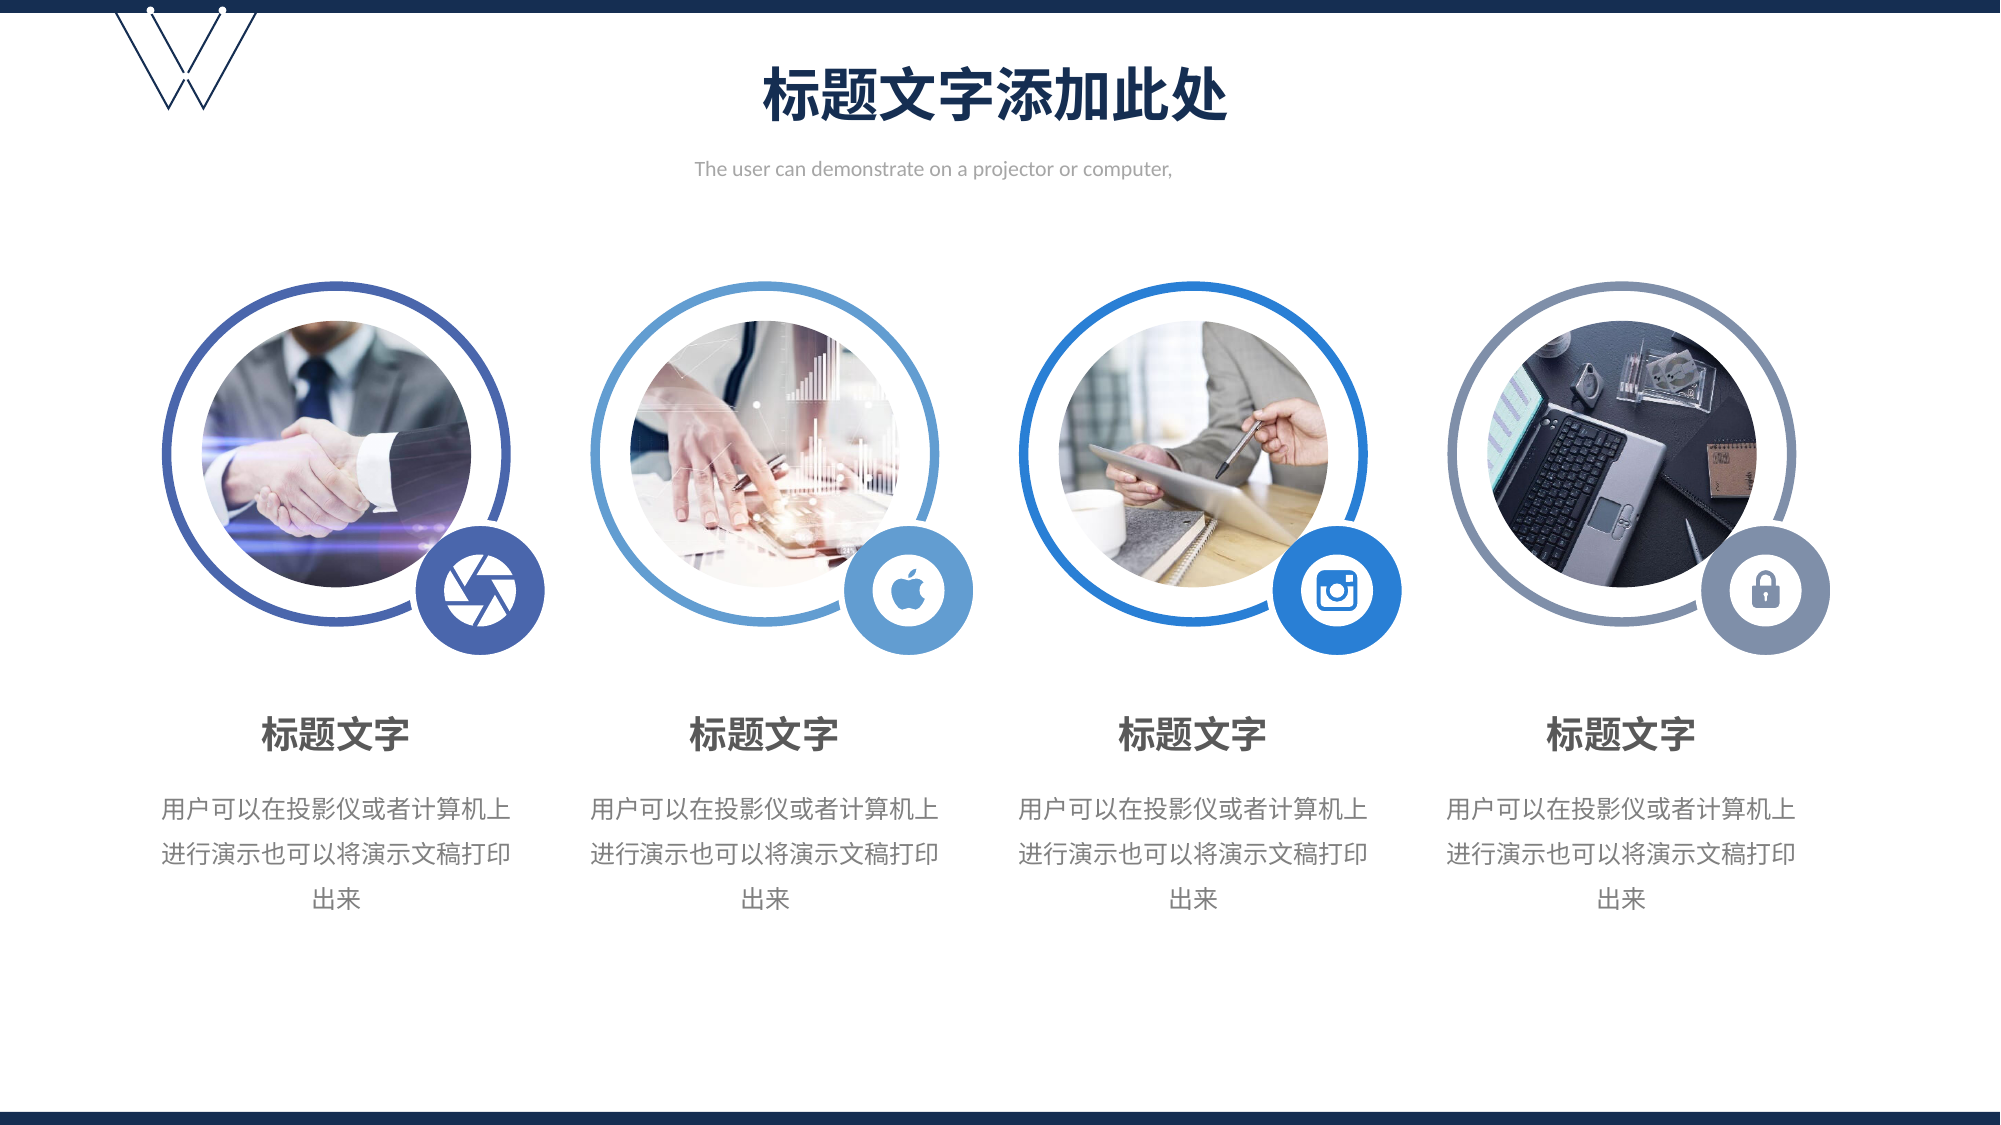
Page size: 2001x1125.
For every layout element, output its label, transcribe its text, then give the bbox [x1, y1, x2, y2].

text_box [1022, 351, 1058, 557]
text_box 标题文字 [580, 694, 949, 764]
text_box [472, 554, 484, 575]
text_box [872, 554, 945, 627]
text_box 标题文字添加此处 [747, 41, 1253, 136]
text_box 标题文字 [152, 694, 521, 764]
picture [201, 320, 472, 588]
text_box 标题文字 [1009, 694, 1378, 764]
text_box The user can demonstrate on a projector or computer, [679, 143, 1320, 189]
text_box [1089, 588, 1270, 624]
text_box [1757, 350, 1793, 522]
text_box [472, 351, 508, 522]
text_box [447, 605, 484, 626]
text_box 用户可以在投影仪或者计算机上进行演示也可以将演示文稿打印出来 [142, 771, 531, 921]
picture [1487, 320, 1757, 588]
text_box [900, 350, 936, 522]
text_box [1451, 350, 1487, 558]
text_box [1517, 285, 1726, 320]
text_box [232, 285, 441, 320]
text_box [165, 350, 201, 558]
text_box [476, 555, 513, 576]
text_box [660, 285, 869, 320]
text_box [839, 521, 978, 660]
picture [630, 320, 900, 588]
text_box [1517, 588, 1698, 624]
picture [1058, 320, 1329, 588]
text_box [660, 588, 841, 624]
text_box 用户可以在投影仪或者计算机上进行演示也可以将演示文稿打印出来 [1428, 771, 1816, 921]
text_box 用户可以在投影仪或者计算机上进行演示也可以将演示文稿打印出来 [571, 771, 959, 921]
text_box [1268, 521, 1406, 660]
text_box [1301, 554, 1374, 627]
text_box 用户可以在投影仪或者计算机上进行演示也可以将演示文稿打印出来 [999, 771, 1388, 921]
text_box [476, 594, 507, 627]
text_box [1329, 351, 1365, 522]
text_box [232, 588, 413, 624]
text_box [491, 579, 517, 612]
text_box [594, 350, 630, 558]
text_box [444, 588, 469, 602]
text_box 标题文字 [1437, 694, 1806, 764]
text_box [1697, 521, 1835, 660]
text_box [1089, 285, 1298, 320]
text_box [411, 521, 549, 660]
text_box [1729, 554, 1802, 627]
